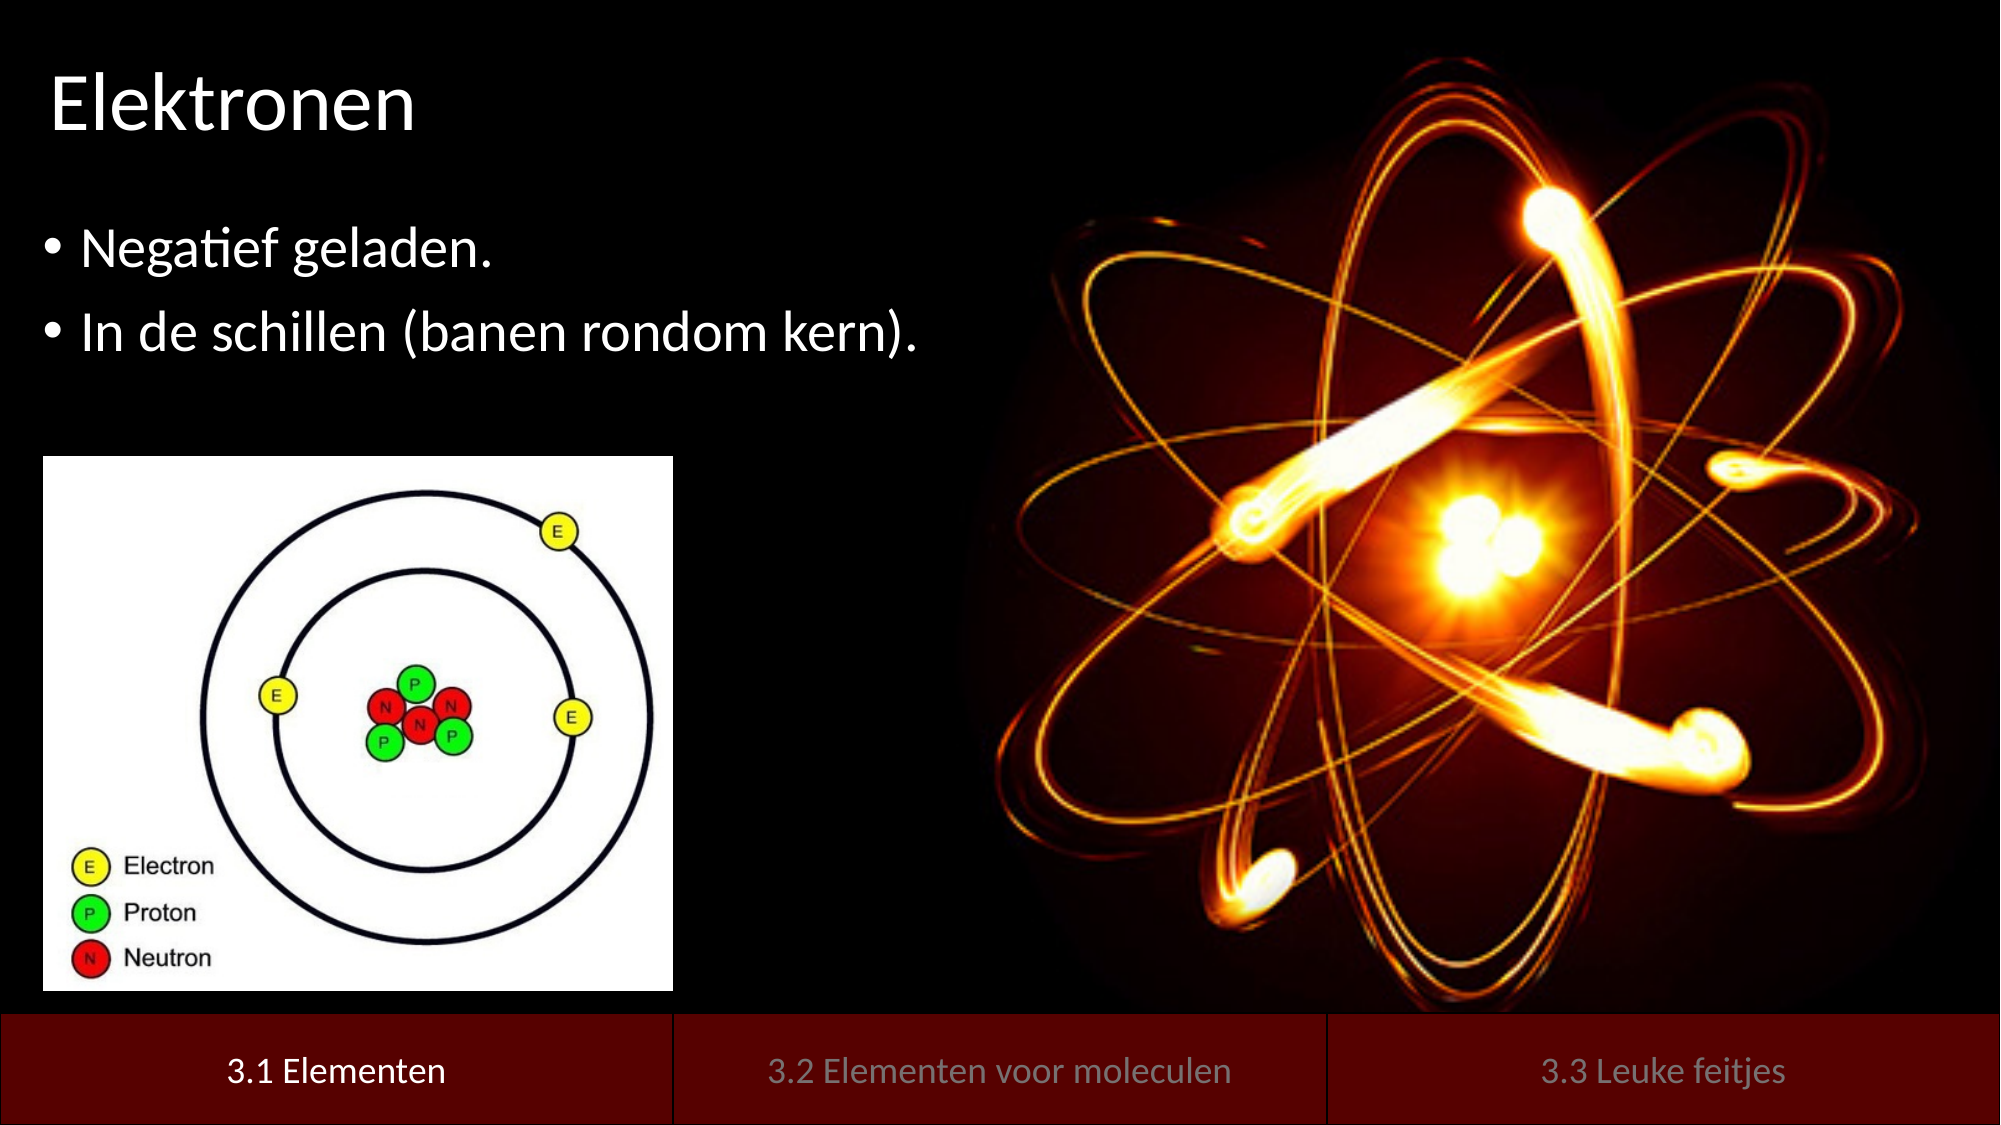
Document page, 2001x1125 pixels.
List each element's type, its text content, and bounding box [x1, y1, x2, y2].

picture [43, 0, 2000, 1125]
text_box 3.1 Elementen [0, 1012, 577, 1125]
text_box Elektronen [34, 39, 577, 155]
list Negatief geladen. In de schillen (banen rondom kern). [27, 210, 577, 991]
